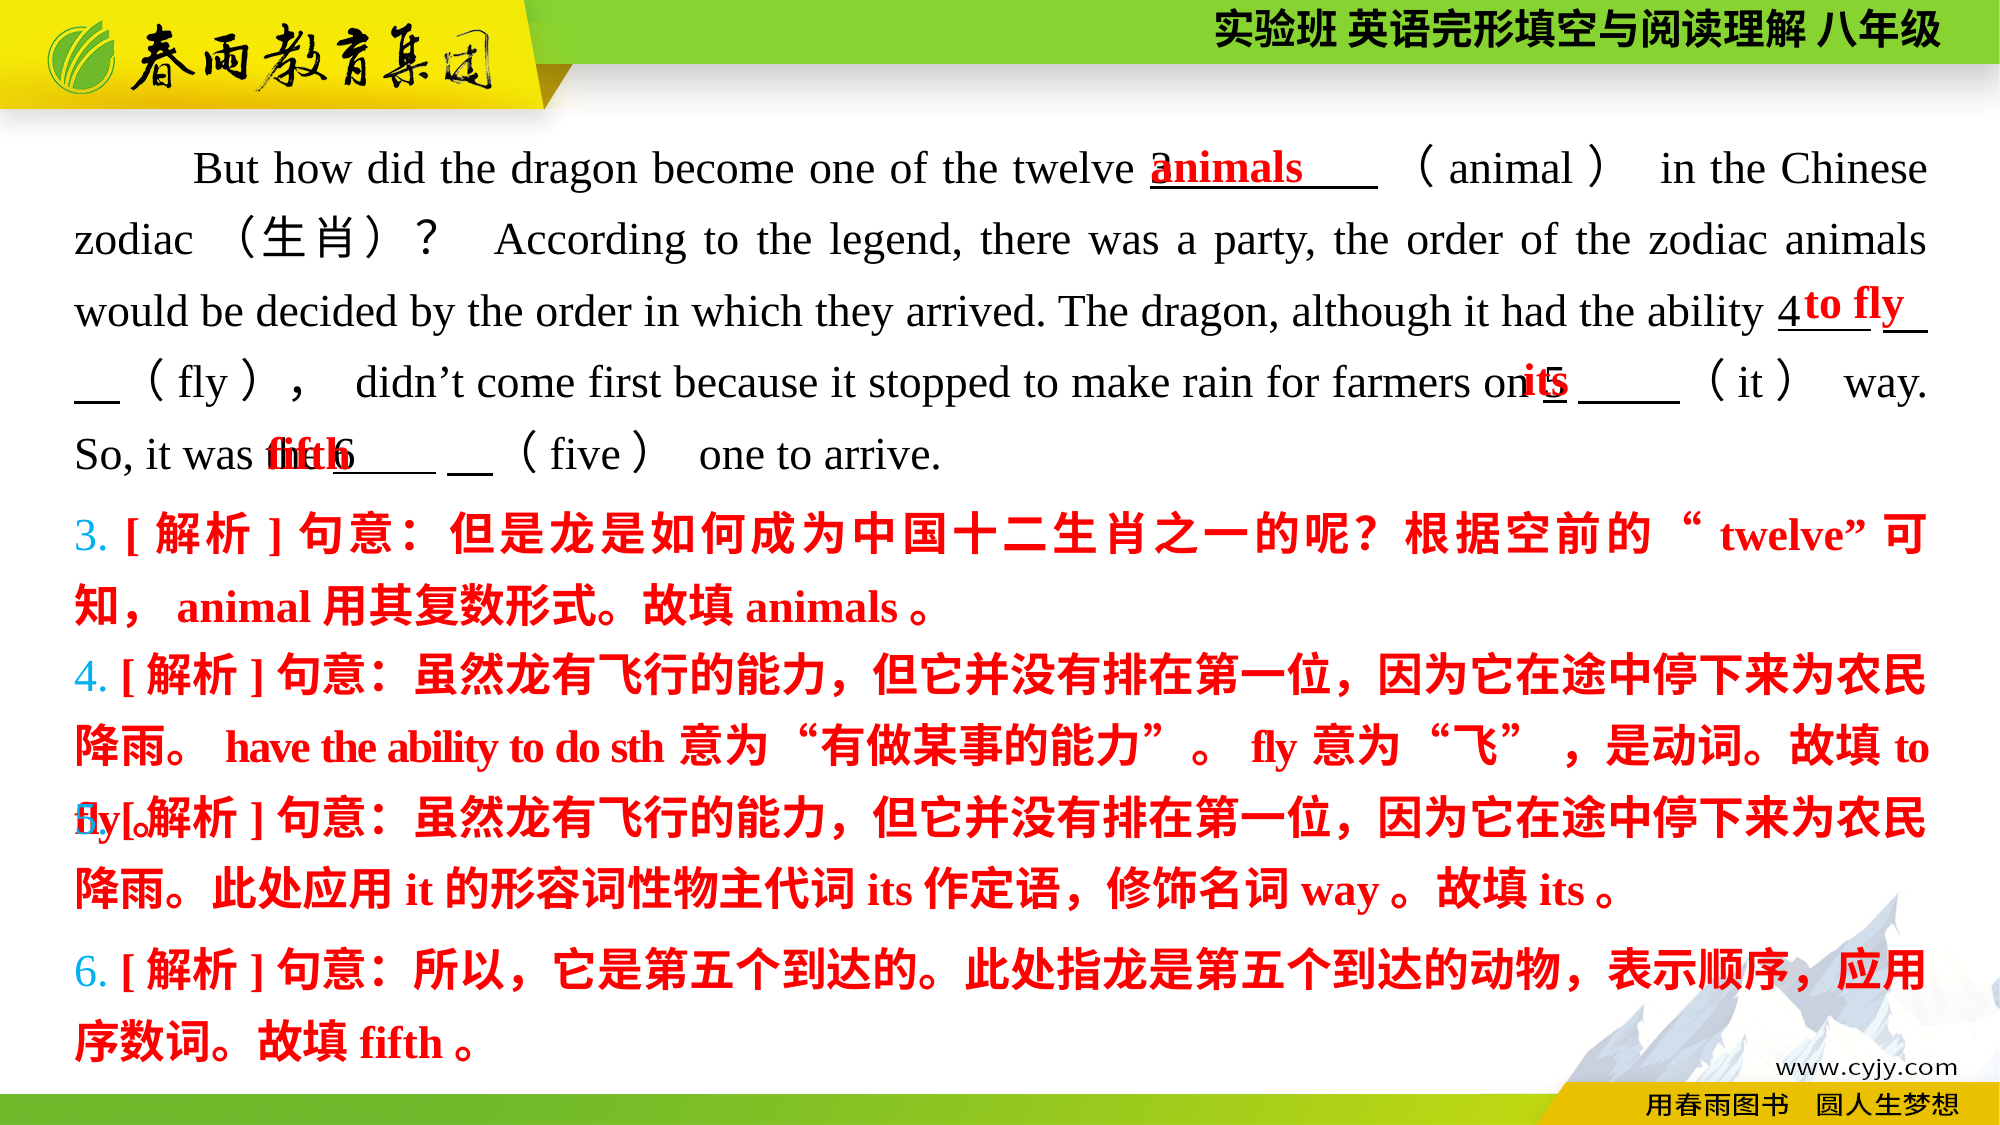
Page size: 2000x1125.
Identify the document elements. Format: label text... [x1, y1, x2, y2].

text_box fifth [252, 399, 366, 480]
text_box animals [1135, 113, 1319, 200]
text_box 3. [解析]句意：但是龙是如何成为中国十二生肖之一的呢？根据空前的“twelve”可知，animal用其复数形式。故填animals。 [59, 480, 1944, 621]
picture [0, 0, 2000, 1125]
text_box 5. [解析]句意：虽然龙有飞行的能力，但它并没有排在第一位，因为它在途中停下来为农民降雨。此处应用it的形容词性物主代词its作定语，修饰名词way。故填its。 [59, 764, 1944, 916]
text_box 4. [解析]句意：虽然龙有飞行的能力，但它并没有排在第一位，因为它在途中停下来为农民降雨。have the ability to do sth意为“有做某事的能力”。fly意为“飞” ，是动词。故填to fly。 [59, 621, 1944, 764]
text_box to fly [1789, 248, 1920, 335]
text_box its [1508, 326, 1584, 413]
list But how did the dragon become one of the twelve 3 （animal） in the Chinese zodiac（生肖）？ According to the legend, there was a party, the order of the zodiac animals would be decided by the order in which they arrived. The dragon, although it had the ability 4 . （fly）， didn’t come first because it stopped to make rain for farmers on 5 （it） way. So, it was the 6 （five） one to arrive. [59, 113, 1944, 480]
text_box 6. [解析]句意：所以，它是第五个到达的。此处指龙是第五个到达的动物，表示顺序，应用序数词。故填fifth。 [59, 916, 1944, 1075]
